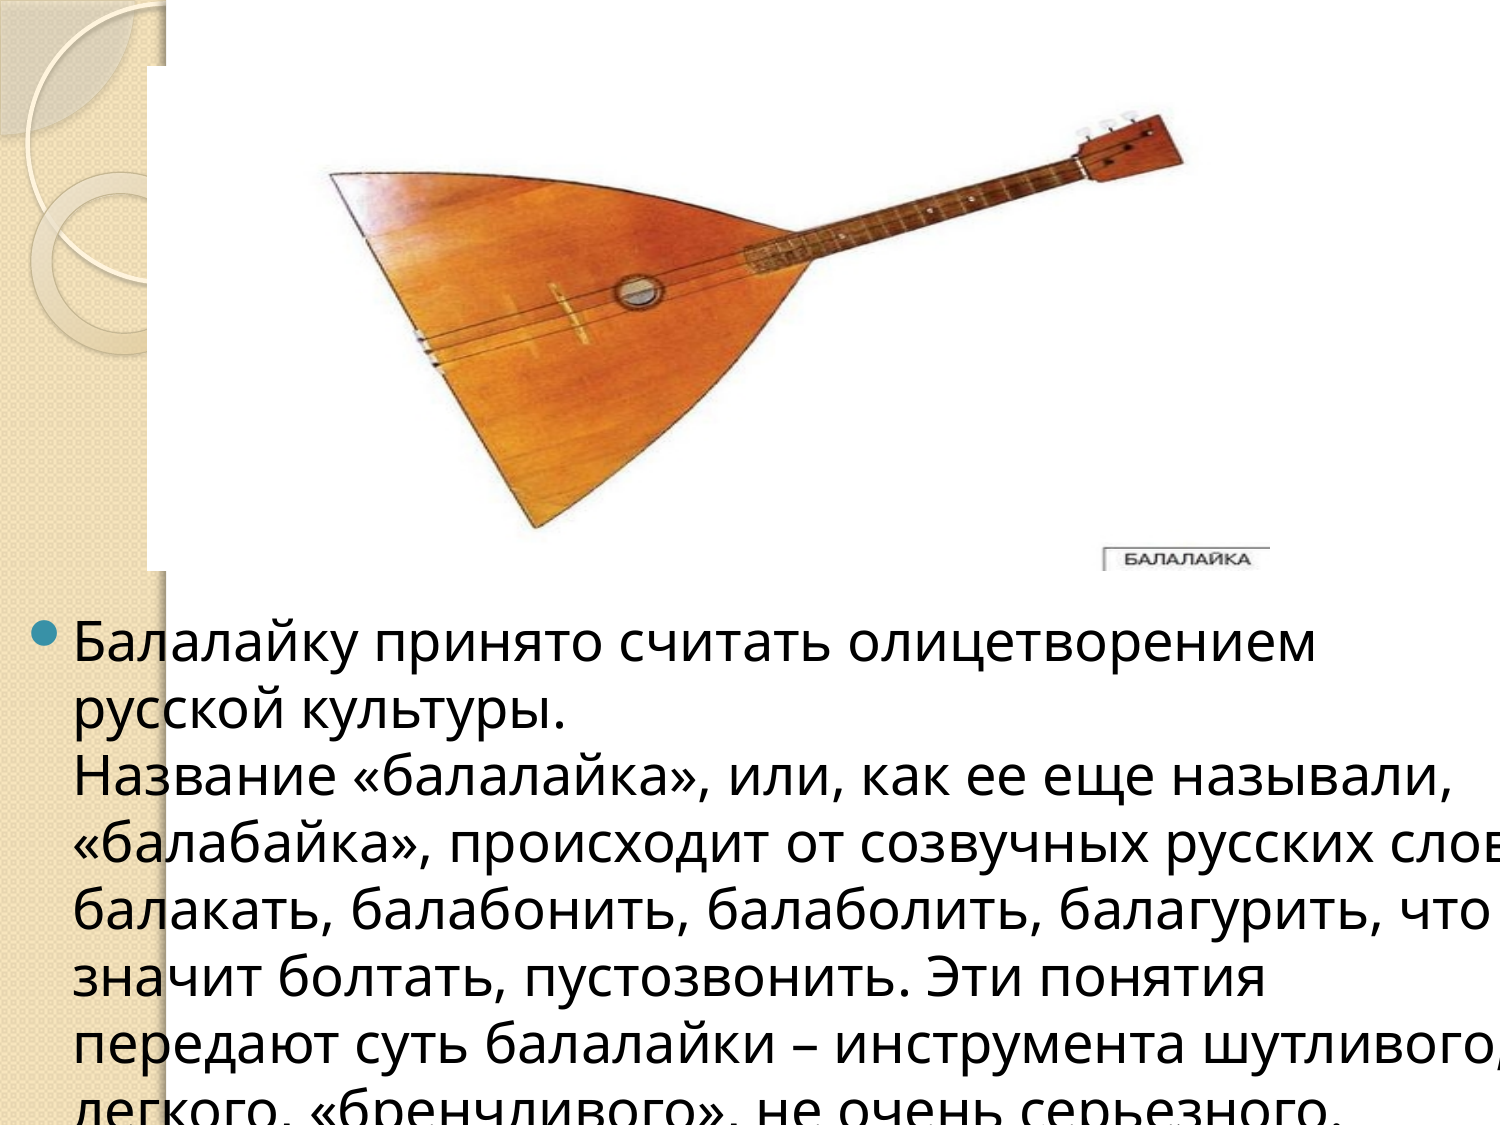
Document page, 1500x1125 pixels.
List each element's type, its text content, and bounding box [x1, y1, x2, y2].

picture [147, 66, 1270, 571]
list Балалайку принято считать олицетворением русской культуры. Название «балалайка», или, как ее еще называли, «балабайка», происходит от созвучных русских слов балакать, балабонить, балаболить, балагурить, что значит болтать, пустозвонить. Эти понятия передают суть балалайки – инструмента шутливого, легкого, «бренчливого», не очень серьезного. [0, 597, 1500, 1125]
